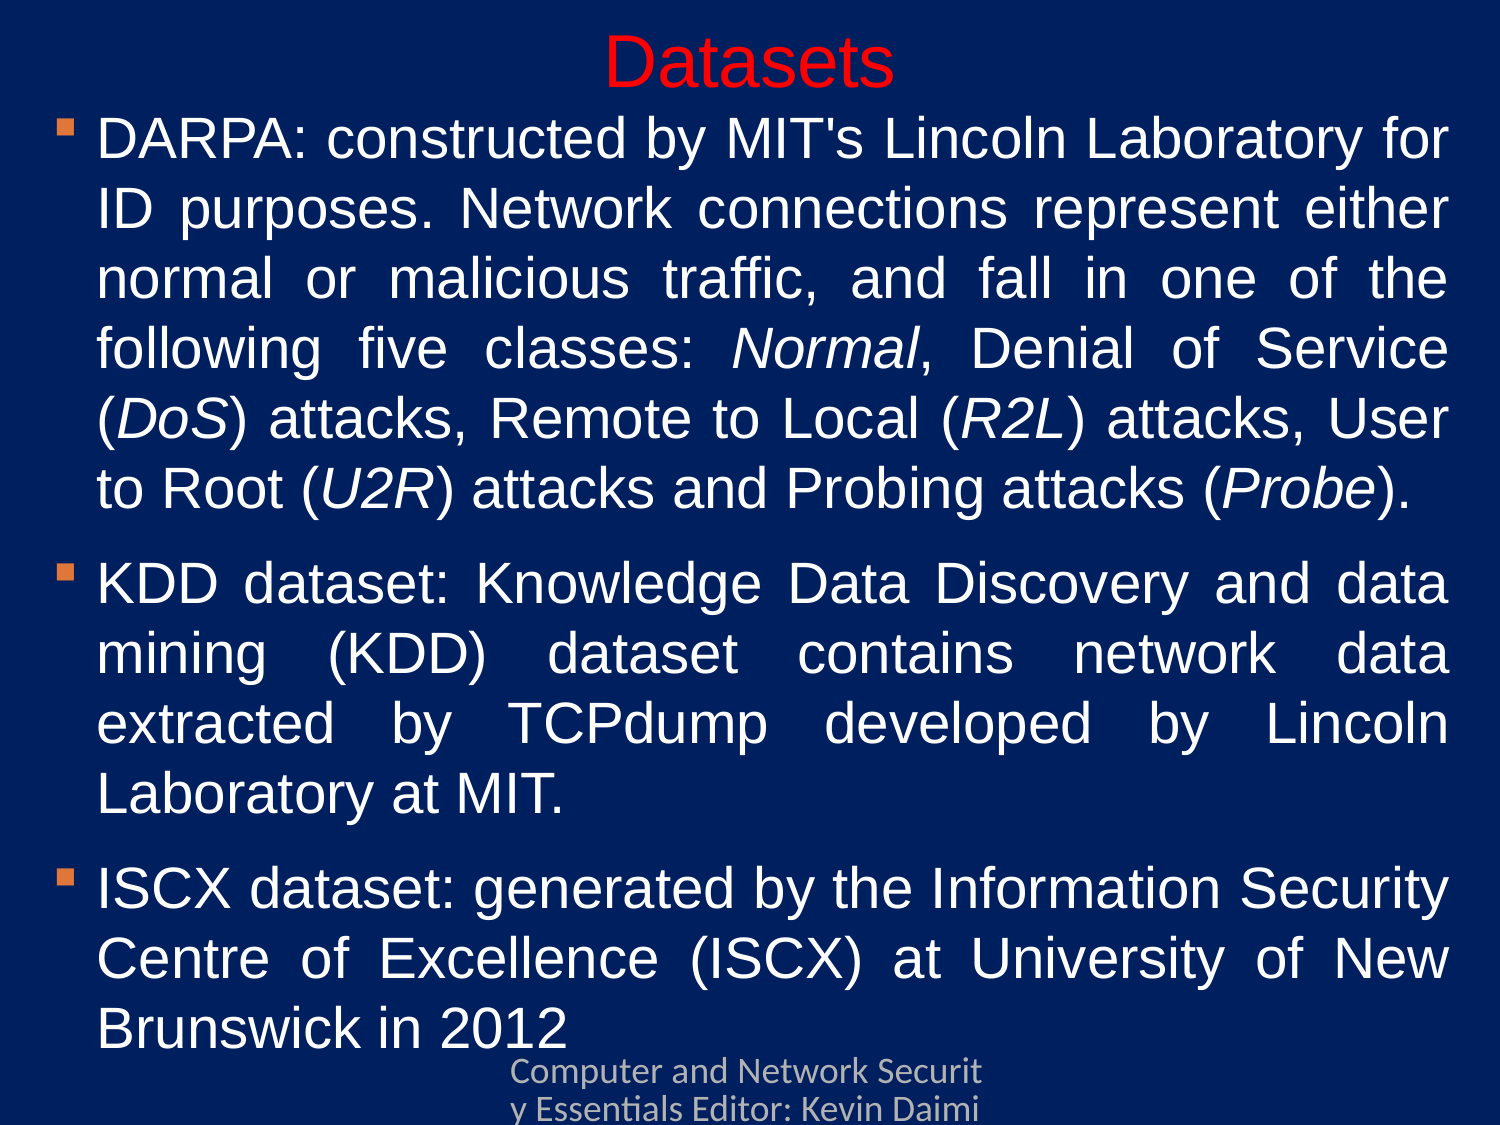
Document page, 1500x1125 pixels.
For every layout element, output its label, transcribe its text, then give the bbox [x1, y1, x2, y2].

list DARPA: constructed by MIT's Lincoln Laboratory for ID purposes. Network connections represent either normal or malicious traffic, and fall in one of the following five classes: Normal, Denial of Service (DoS) attacks, Remote to Local (R2L) attacks, User to Root (U2R) attacks and Probing attacks (Probe). KDD dataset: Knowledge Data Discovery and data mining (KDD) dataset contains network data extracted by TCPdump developed by Lincoln Laboratory at MIT. ISCX dataset: generated by the Information Security Centre of Excellence (ISCX) at University of New Brunswick in 2012 [50, 99, 1450, 1125]
footer Computer and Network Security Essentials Editor: Kevin Daimi Associate Editors: Guillermo Francia, Levent Ertaul, Luis H. Encinas, Eman El-Sheikh Published by Springer [510, 1046, 990, 1103]
title Datasets [44, 12, 1456, 104]
